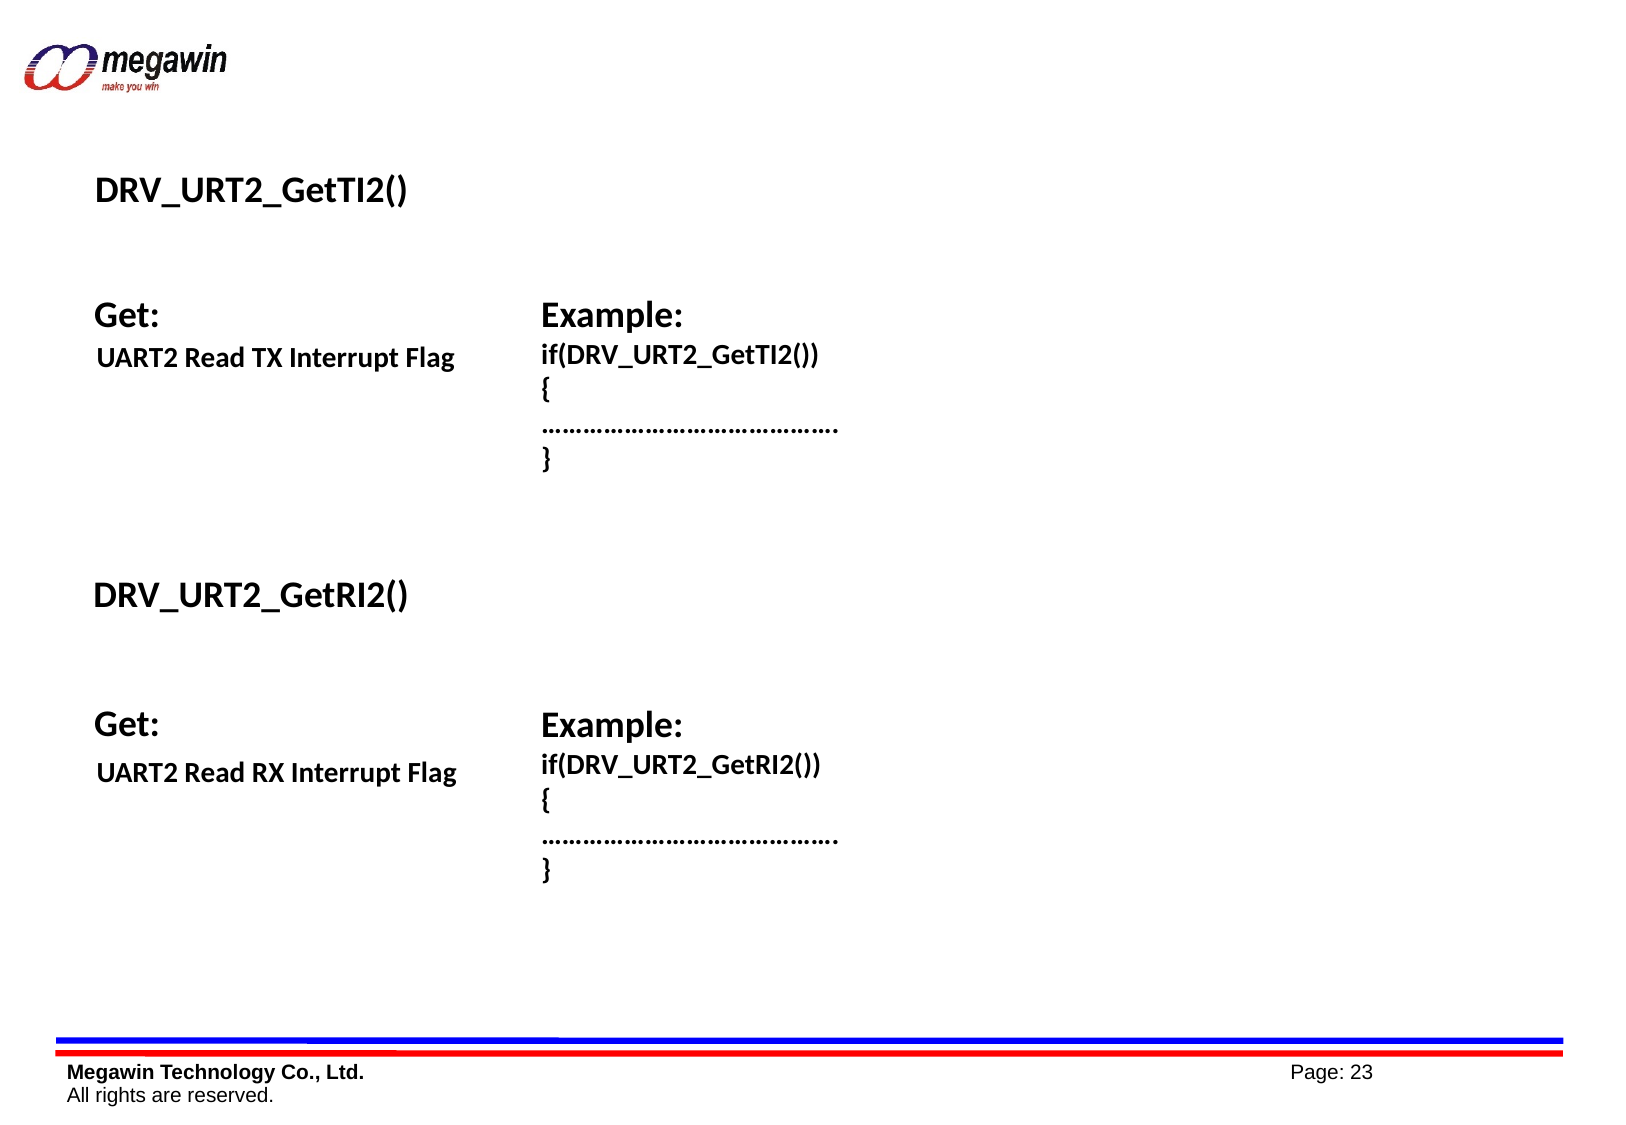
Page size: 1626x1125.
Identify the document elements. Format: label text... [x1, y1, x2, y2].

text_box UART2 Read TX Interrupt Flag [81, 330, 470, 381]
text_box Get: [79, 692, 175, 752]
text_box Example: if(DRV_URT2_GetRI2()) { ……………………………………. } [526, 692, 1605, 893]
text_box UART2 Read RX Interrupt Flag [81, 745, 472, 796]
text_box DRV_URT2_GetTI2() [80, 157, 424, 217]
text_box Example: if(DRV_URT2_GetTI2()) { ……………………………………. } [526, 282, 1394, 518]
text_box DRV_URT2_GetRI2() [78, 562, 1008, 623]
picture [19, 37, 231, 97]
text_box Get: [79, 282, 175, 343]
